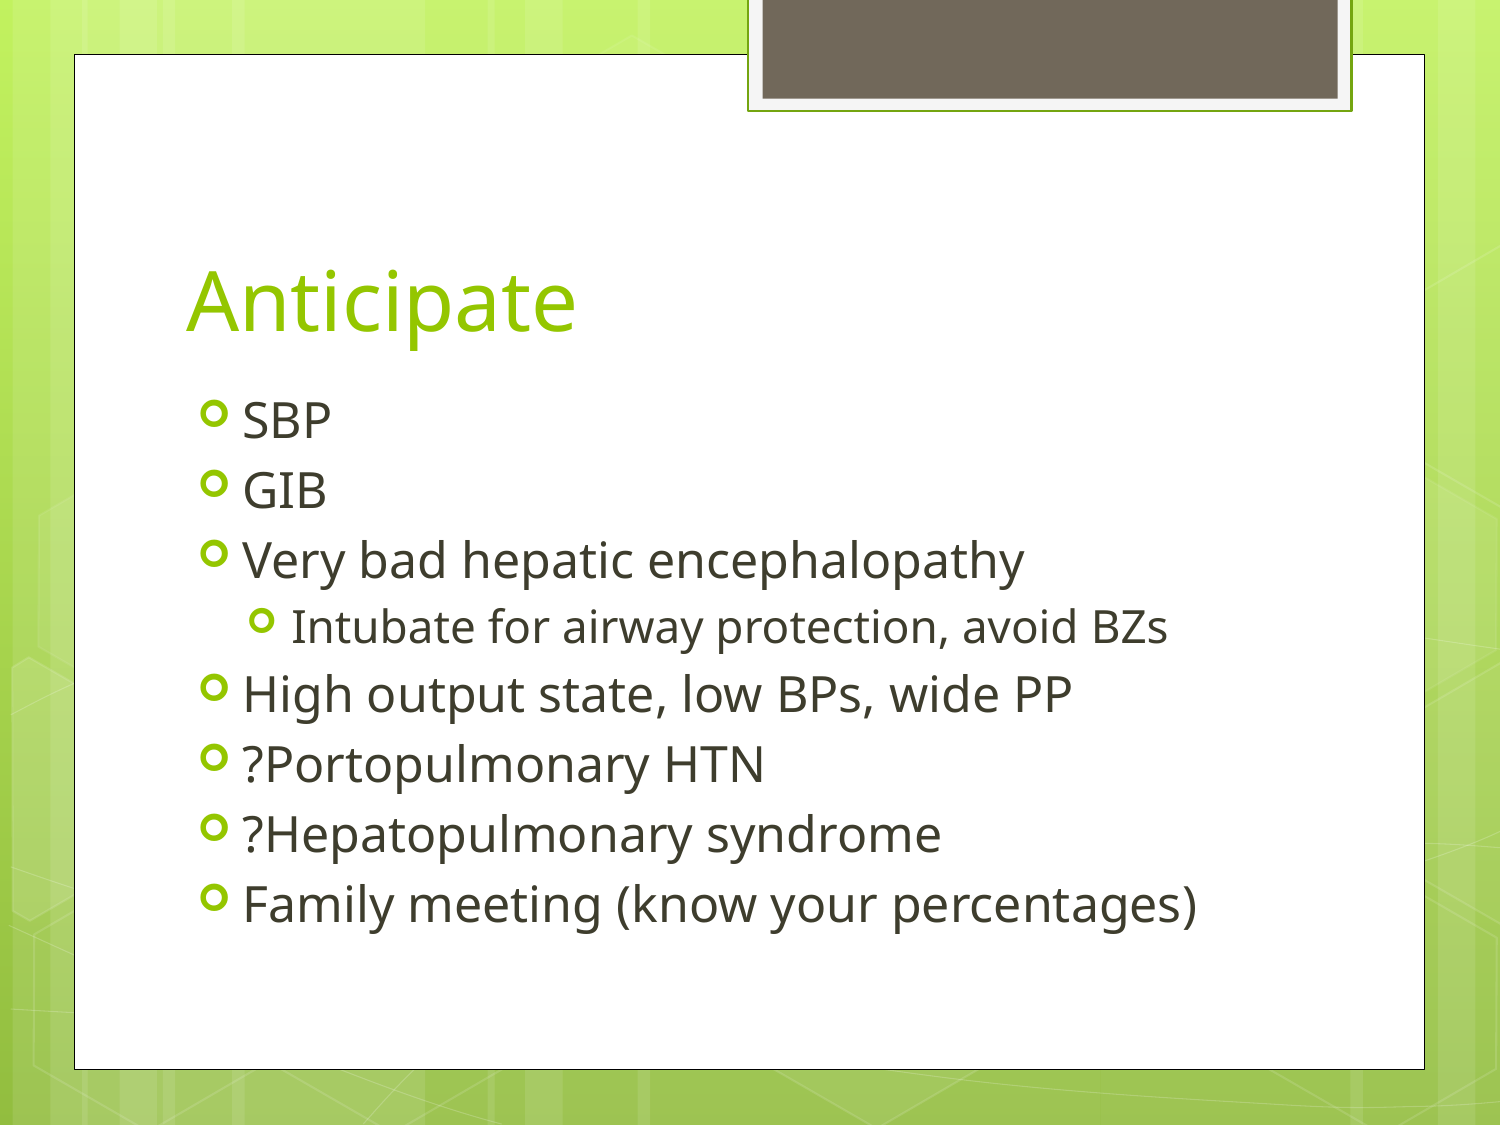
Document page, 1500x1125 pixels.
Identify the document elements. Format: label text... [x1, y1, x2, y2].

list SBP GIB Very bad hepatic encephalopathy Intubate for airway protection, avoid BZs High output state, low BPs, wide PP ?Portopulmonary HTN ?Hepatopulmonary syndrome Family meeting (know your percentages) [171, 381, 1283, 957]
title Anticipate [171, 168, 1324, 357]
